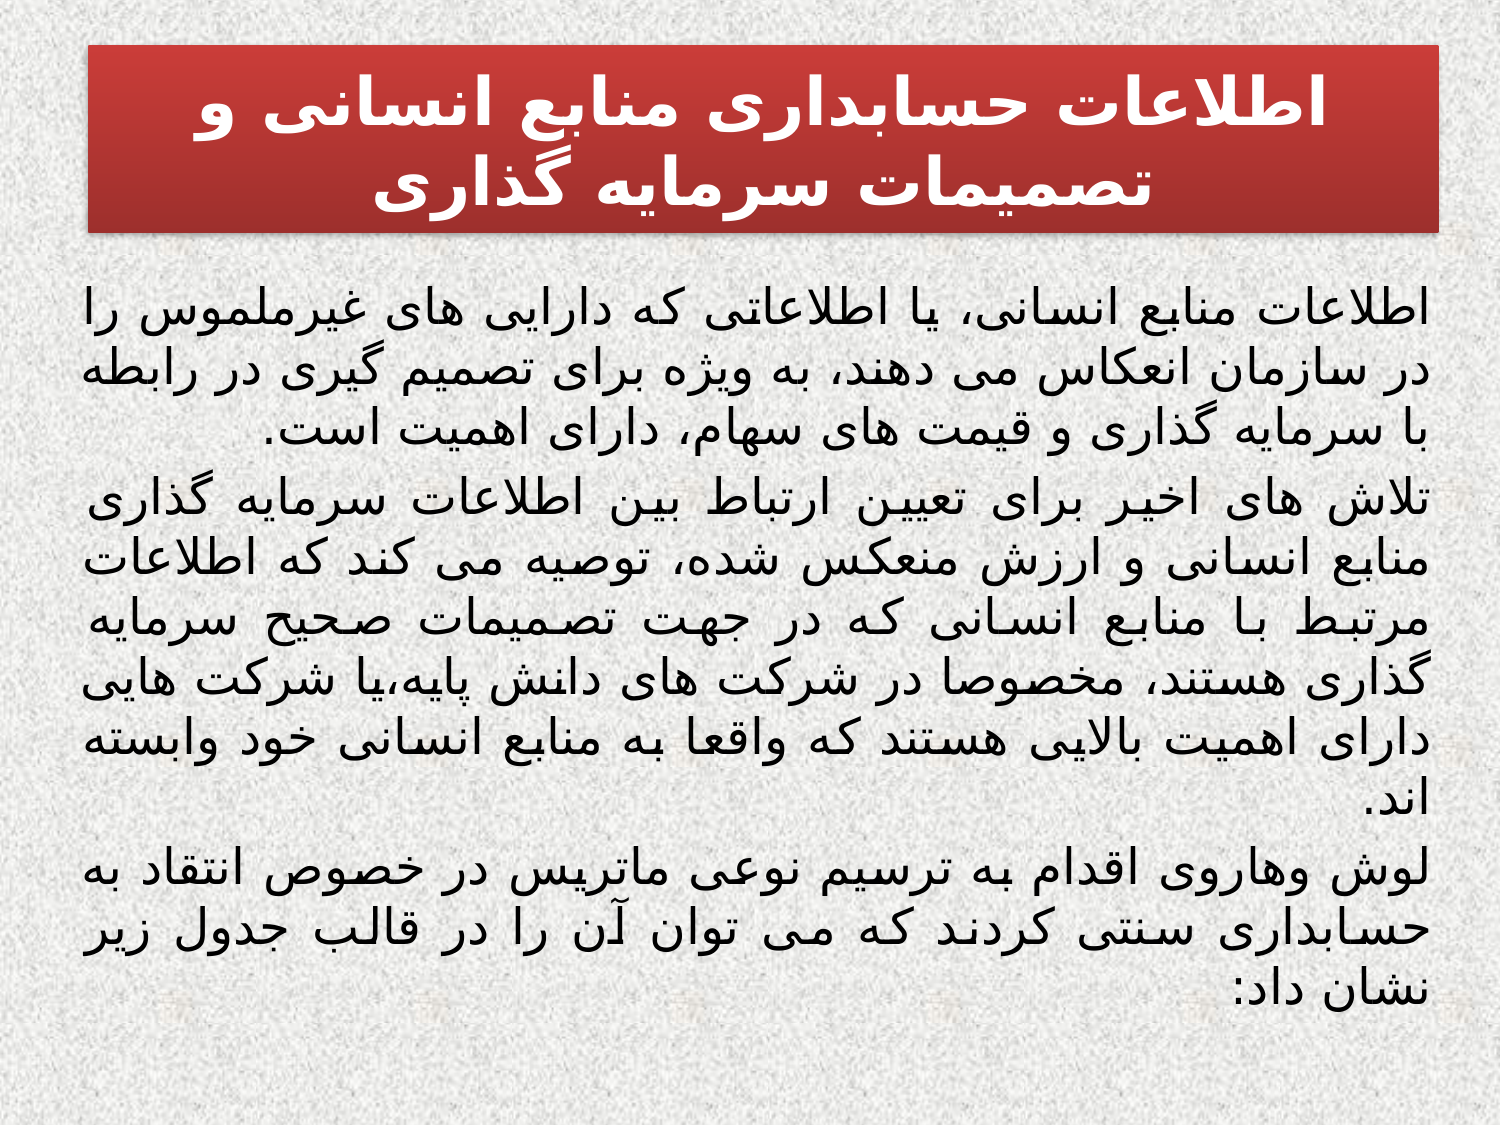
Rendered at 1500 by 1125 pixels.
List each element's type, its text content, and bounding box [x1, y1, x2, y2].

picture [0, 0, 1500, 1125]
text_box اطلاعات حسابداری منابع انسانی و تصمیمات سرمایه گذاری [88, 45, 1439, 233]
list اطلاعات منابع انسانی، یا اطلاعاتی که دارایی های غیرملموس را در سازمان انعکاس می دهند، به ویژه برای تصمیم گیری در رابطه با سرمایه گذاری و قیمت های سهام، دارای اهمیت است. تلاش های اخیر برای تعیین ارتباط بین اطلاعات سرمایه گذاری منابع انسانی و ارزش منعکس شده، توصیه می کند که اطلاعات مرتبط با منابع انسانی که در جهت تصمیمات صحیح سرمایه گذاری هستند، مخصوصا در شرکت های دانش پایه،یا شرکت هایی دارای اهمیت بالایی هستند که واقعا به منابع انسانی خود وابسته اند. لوش وهاروی اقدام به ترسیم نوعی ماتریس در خصوص انتقاد به حسابداری سنتی کردند که می توان آن را در قالب جدول زیر نشان داد: [64, 267, 1447, 1024]
